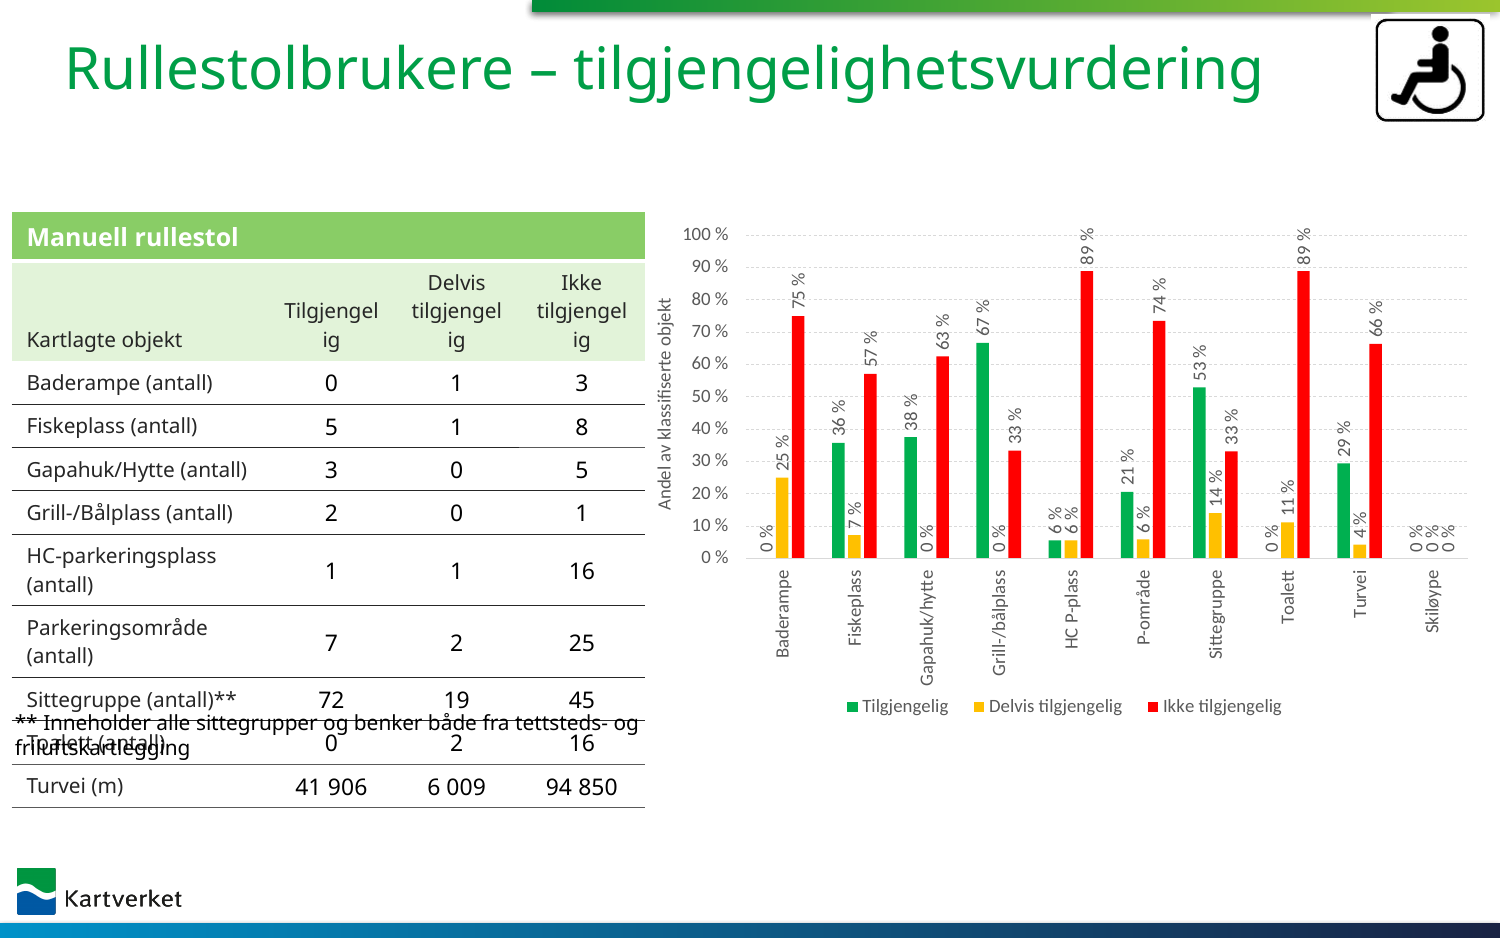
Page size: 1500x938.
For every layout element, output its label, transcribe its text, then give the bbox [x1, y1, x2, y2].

table_cell 94 850 [519, 768, 645, 807]
table_cell 3 [519, 361, 638, 404]
table_cell 1 [519, 491, 638, 534]
table_cell Fiskeplass (antall) [12, 405, 269, 447]
table_cell 3 [269, 448, 394, 490]
table_cell 5 [519, 448, 638, 490]
text_box Rullestolbrukere – tilgjengelighetsvurdering [49, 12, 1372, 109]
table_header Manuell rullestol [12, 212, 645, 259]
table_cell Gapahuk/Hytte (antall) [12, 448, 269, 490]
table_cell Grill-/Bålplass (antall) [12, 491, 269, 534]
table_cell 19 [394, 678, 519, 702]
table_cell 2 [269, 491, 394, 534]
table_cell Ikke tilgjengelig [519, 263, 638, 361]
table_cell Parkeringsområde (antall) [12, 606, 269, 677]
table_cell Delvis tilgjengelig [394, 263, 519, 361]
table_cell 1 [394, 405, 519, 447]
table_cell 5 [269, 405, 394, 447]
picture [1371, 13, 1491, 127]
table_cell 1 [269, 535, 394, 605]
table_cell 1 [394, 361, 519, 404]
table_cell Sittegruppe (antall)** [12, 678, 269, 702]
table_cell 6 009 [394, 768, 519, 807]
table_cell 41 906 [269, 768, 394, 807]
table_cell 0 [394, 448, 519, 490]
table_cell Baderampe (antall) [12, 361, 269, 404]
table_cell 2 [394, 606, 519, 677]
table_cell 25 [519, 606, 638, 677]
table_cell Tilgjengelig [269, 263, 394, 361]
table_cell 1 [394, 535, 519, 605]
table_cell Kartlagte objekt [12, 263, 269, 361]
picture [643, 218, 1480, 728]
table_cell Turvei (m) [12, 768, 269, 807]
table_cell 72 [269, 678, 394, 702]
table_cell HC-parkeringsplass (antall) [12, 535, 269, 605]
text_box ** Inneholder alle sittegrupper og benker både fra tettsteds- og friluftskartlegging [0, 702, 745, 768]
table_cell 16 [519, 535, 638, 605]
table_cell 8 [519, 405, 638, 447]
table_cell 45 [519, 678, 638, 702]
table_cell 7 [269, 606, 394, 677]
table_cell 0 [269, 361, 394, 404]
table_cell 0 [394, 491, 519, 534]
